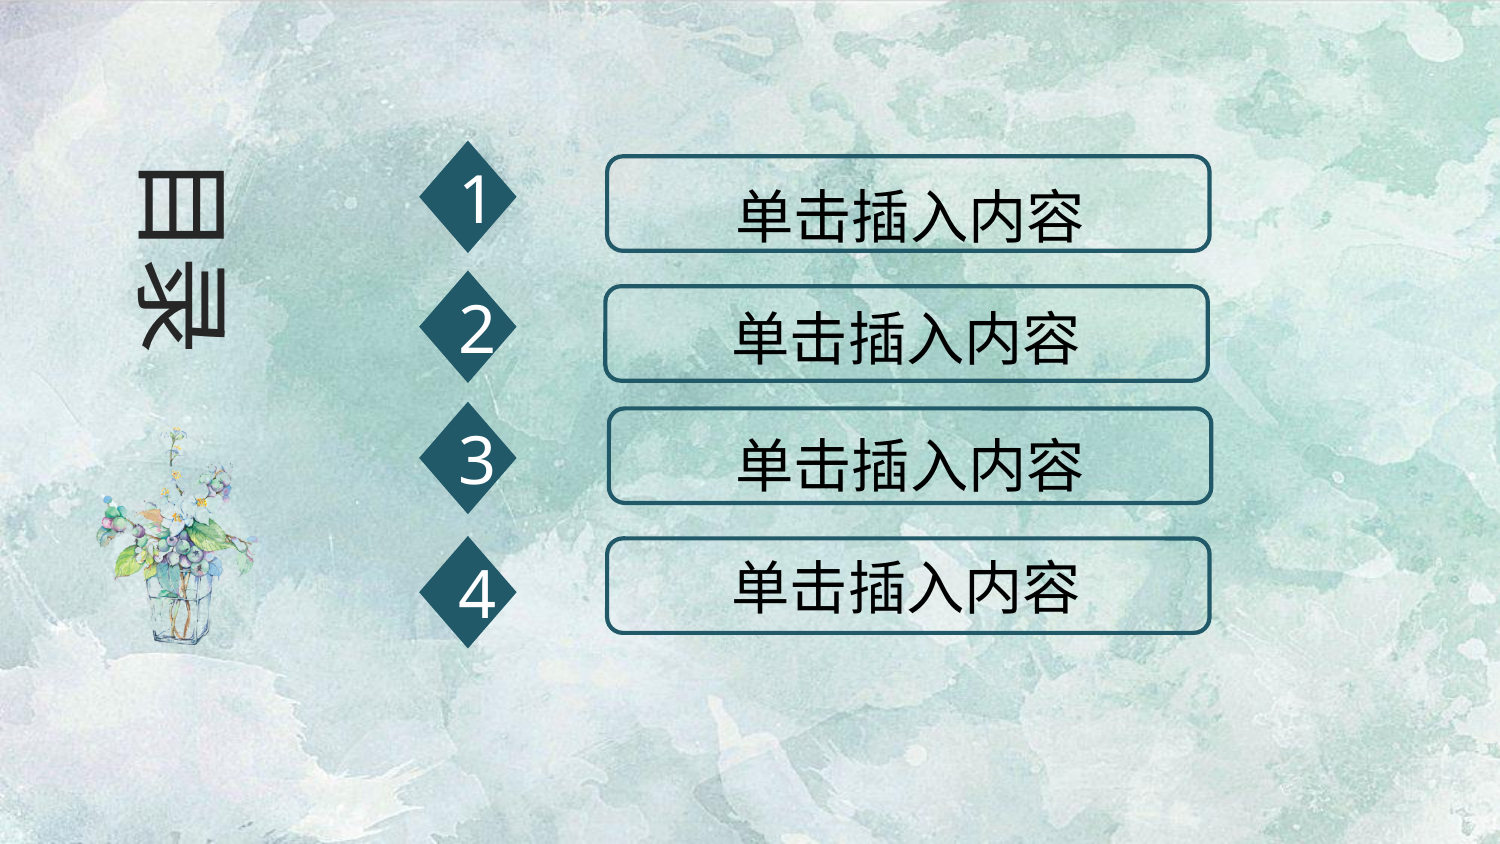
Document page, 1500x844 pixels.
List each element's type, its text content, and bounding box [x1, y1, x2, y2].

text_box [604, 154, 1212, 253]
text_box 2 [417, 268, 519, 386]
text_box [603, 284, 1210, 383]
text_box 单击插入内容 [716, 294, 1097, 380]
text_box 单击插入内容 [720, 173, 1100, 259]
text_box 3 [417, 399, 519, 517]
text_box 1 [417, 138, 519, 256]
text_box 单击插入内容 [720, 421, 1100, 507]
picture [0, 0, 1500, 844]
text_box [604, 536, 1212, 635]
text_box 4 [417, 533, 519, 651]
text_box 单击插入内容 [716, 543, 1097, 629]
text_box [606, 406, 1214, 506]
text_box 目录 [102, 140, 254, 358]
